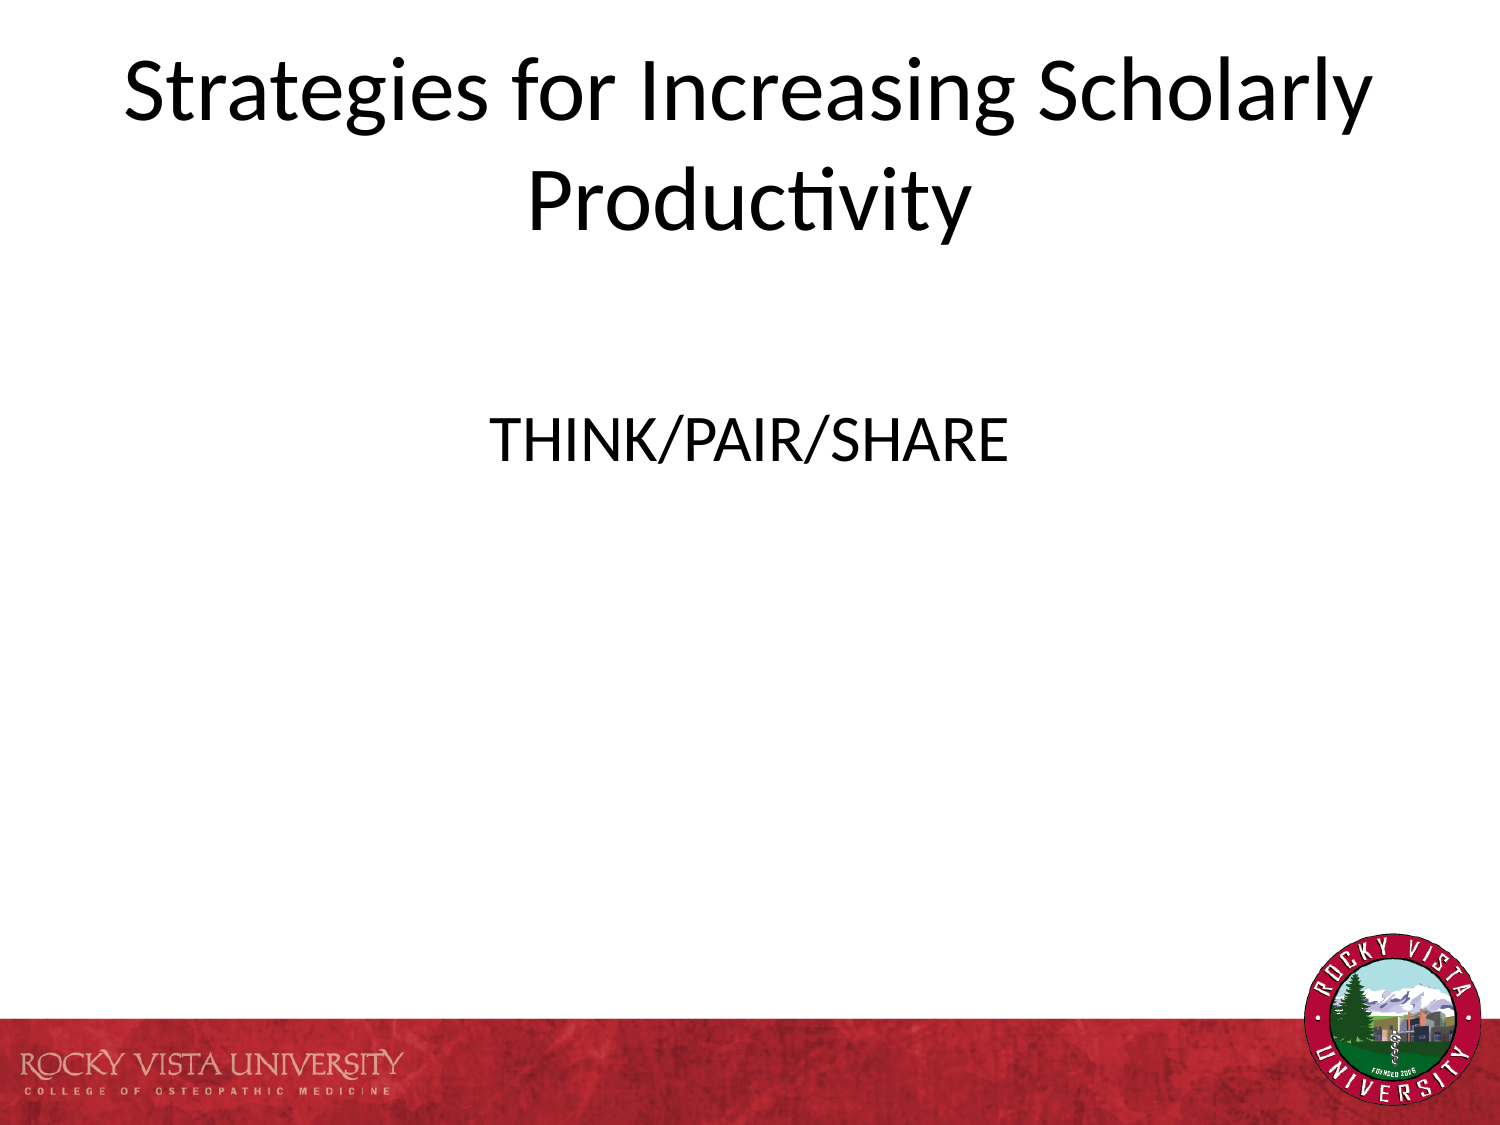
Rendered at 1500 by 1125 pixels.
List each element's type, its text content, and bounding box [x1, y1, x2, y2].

list THINK/PAIR/SHARE [75, 387, 1425, 1005]
picture [0, 0, 1500, 1125]
title Strategies for Increasing Scholarly Productivity [75, 45, 1425, 233]
